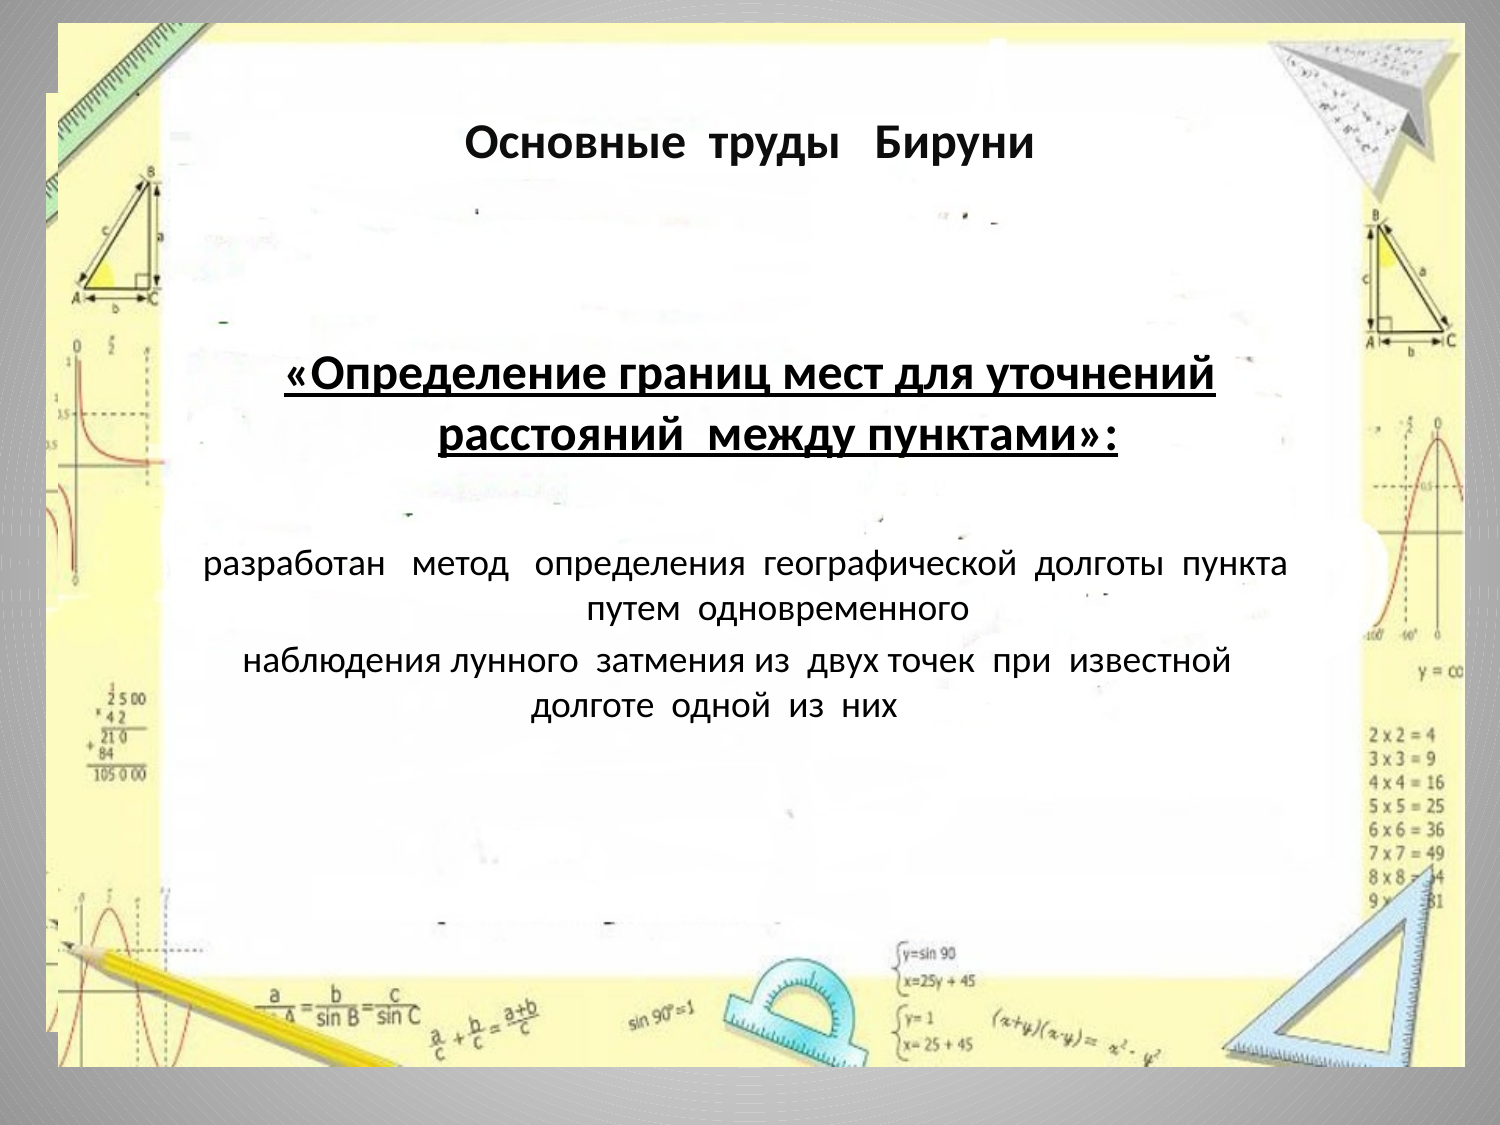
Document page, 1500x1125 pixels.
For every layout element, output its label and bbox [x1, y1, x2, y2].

picture [46, 23, 1466, 1067]
